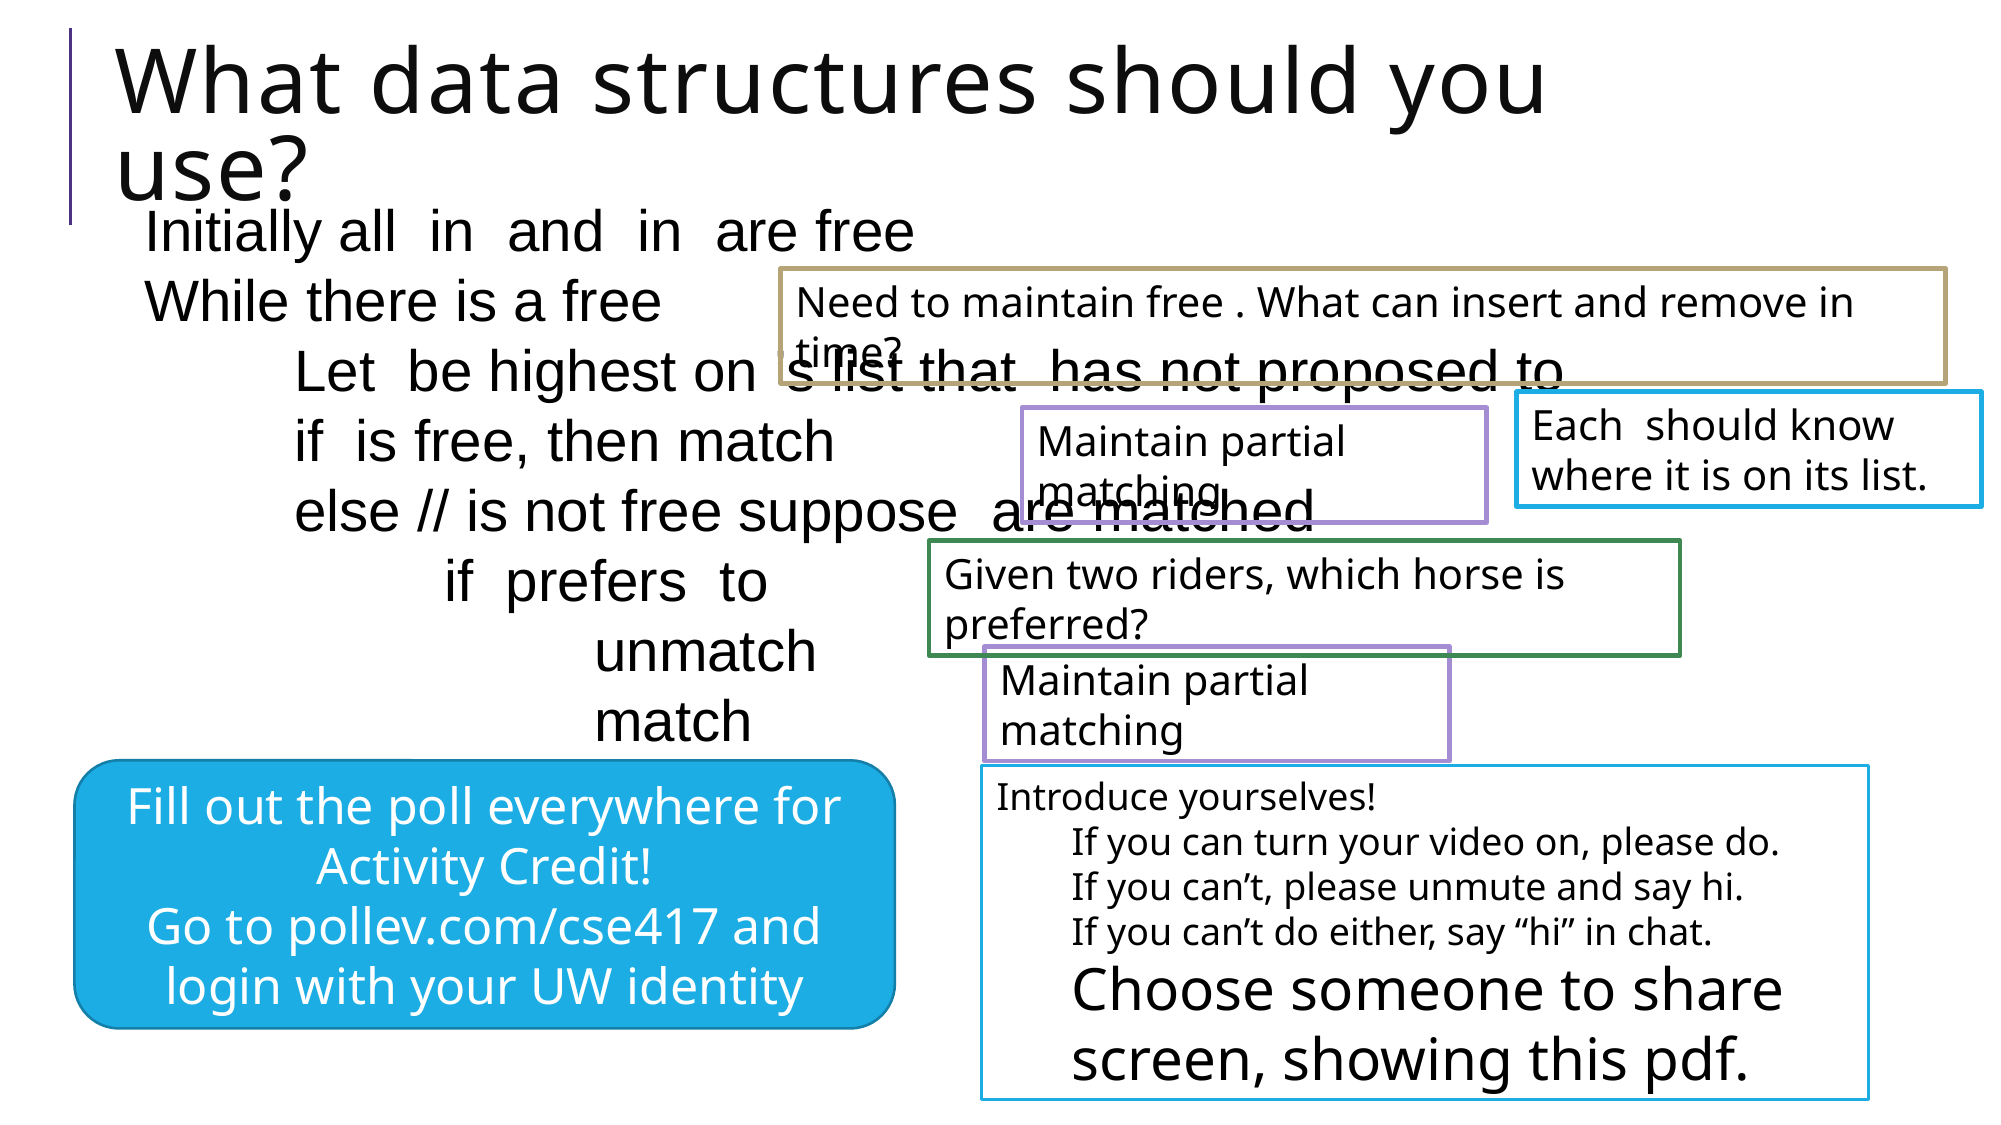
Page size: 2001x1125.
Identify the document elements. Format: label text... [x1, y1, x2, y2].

text_box Introduce yourselves! If you can turn your video on, please do. If you can’t, please unmute and say hi. If you can’t do either, say “hi” in chat. Choose someone to share screen, showing this pdf. [981, 765, 1869, 1100]
text_box Fill out the poll everywhere for Activity Credit! Go to pollev.com/cse417 and login with your UW identity [73, 758, 897, 1030]
text_box Given two riders, which horse is preferred? [929, 540, 1681, 656]
title What data structures should you use? [99, 37, 1758, 225]
text_box Maintain partial matching [984, 656, 1450, 761]
text_box [374, 189, 1638, 250]
text_box Maintain partial matching [1021, 407, 1487, 523]
